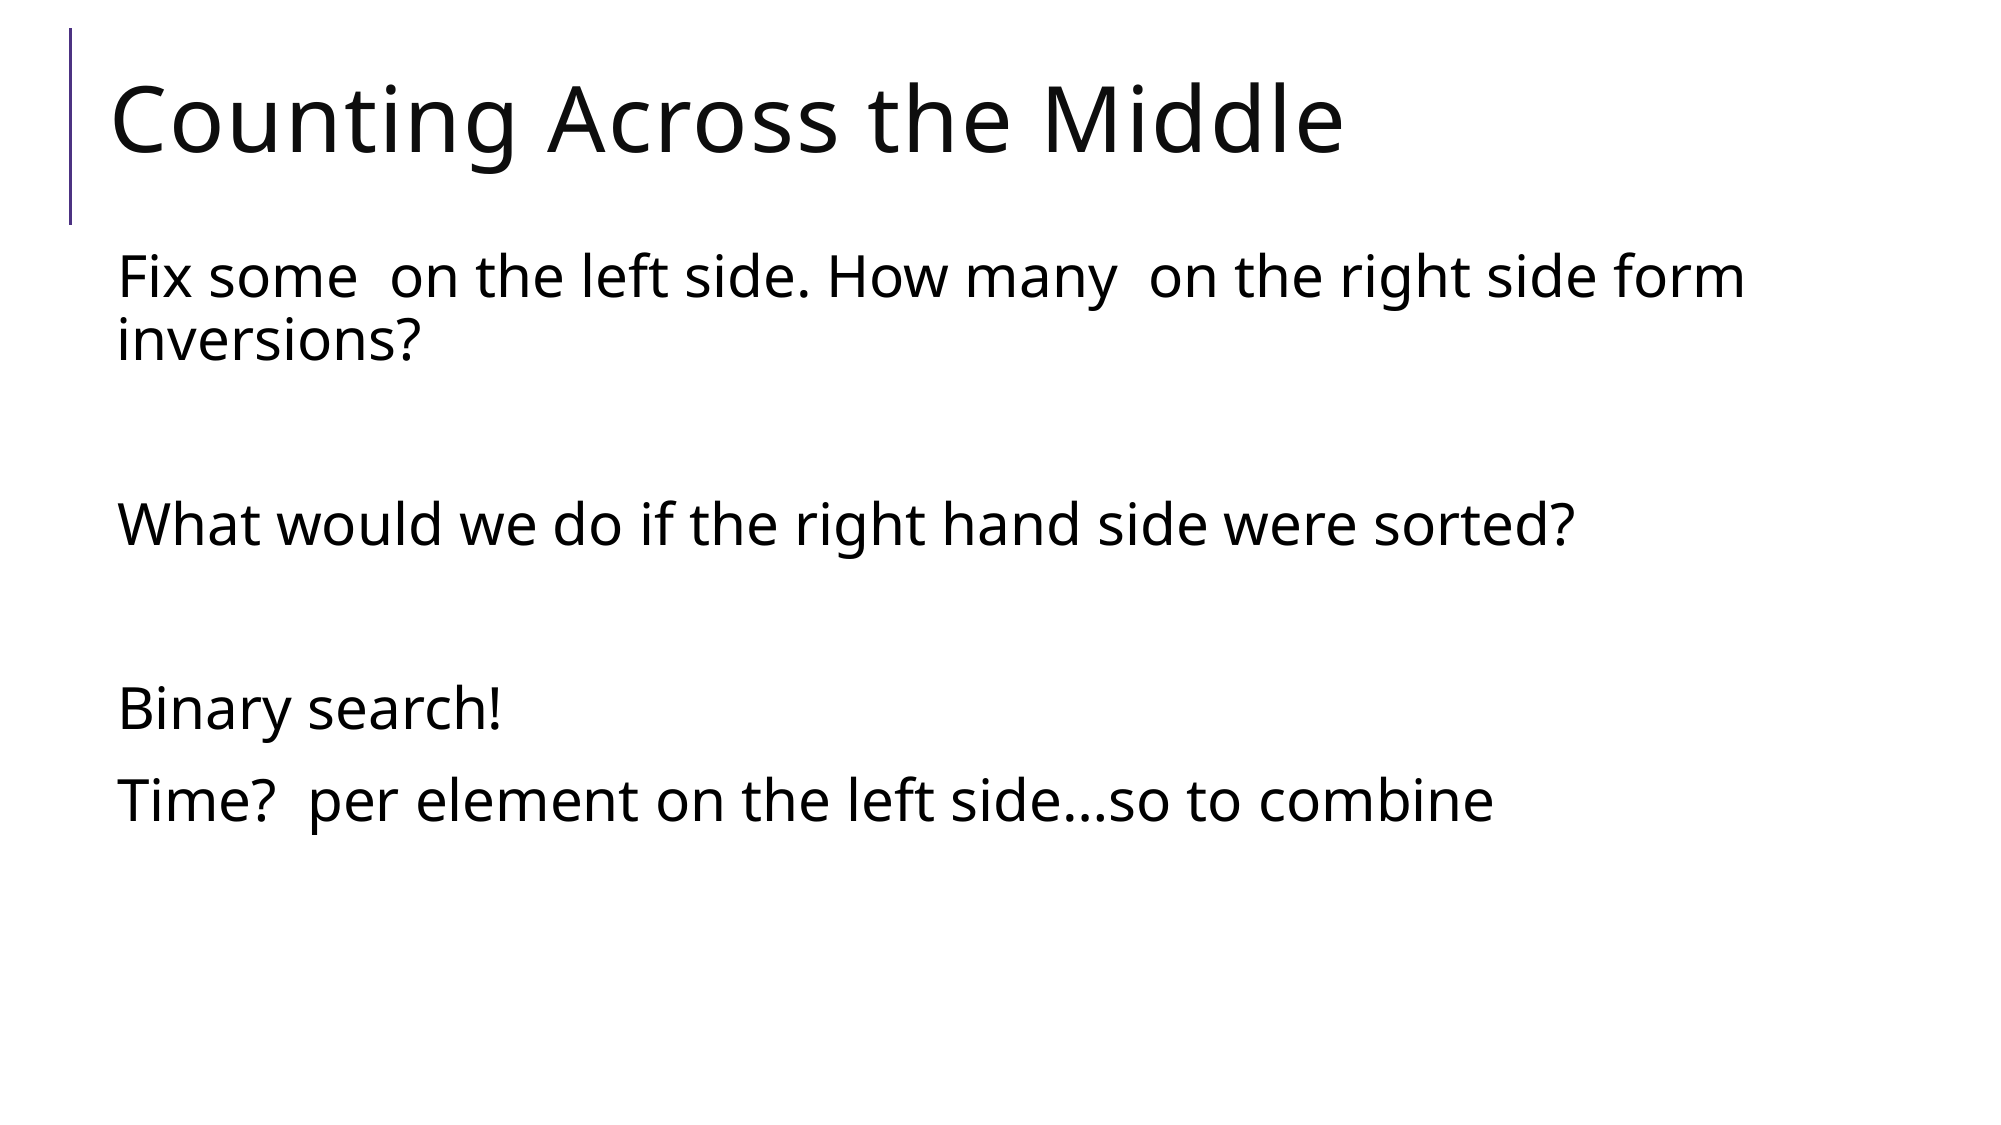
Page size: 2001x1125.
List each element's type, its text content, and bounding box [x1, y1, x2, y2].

title Counting Across the Middle [94, 43, 1930, 210]
